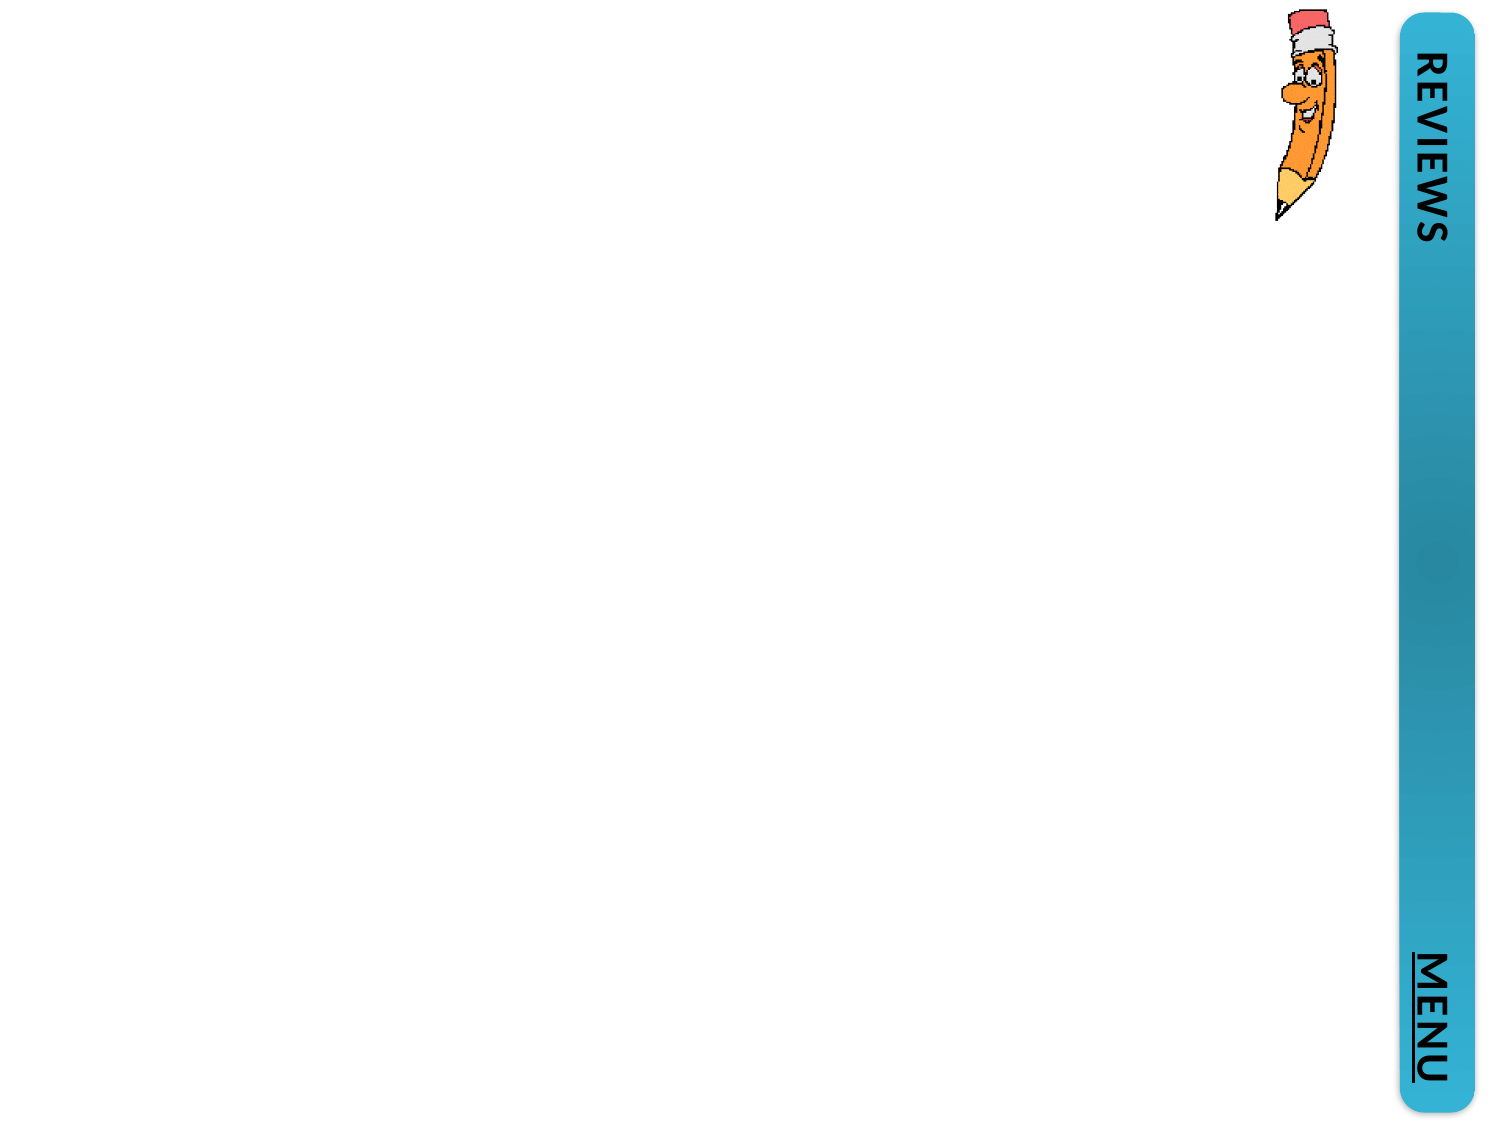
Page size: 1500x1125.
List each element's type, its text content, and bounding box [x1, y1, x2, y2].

text_box [1399, 12, 1475, 1113]
picture [1212, 0, 1369, 276]
text_box REVIEWS MENU [1401, 37, 1471, 1099]
